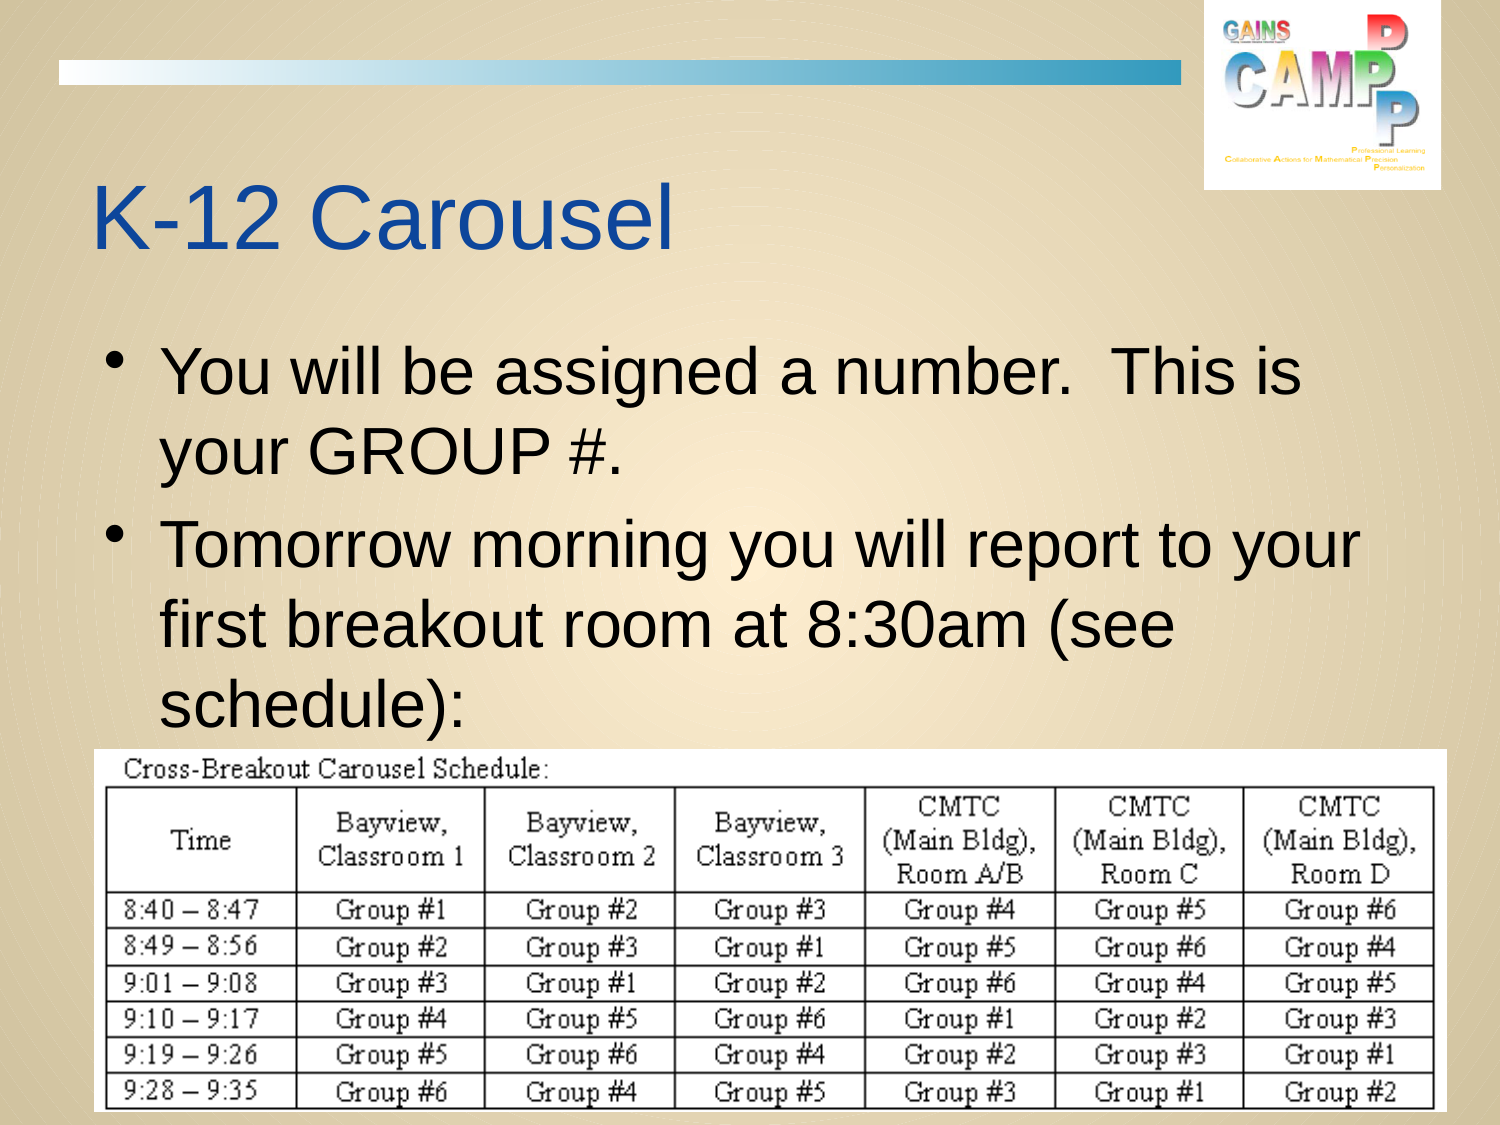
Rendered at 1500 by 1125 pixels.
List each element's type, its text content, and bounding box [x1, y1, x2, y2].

title K-12 Carousel [74, 124, 1426, 301]
picture [93, 748, 1447, 1112]
picture [1204, 0, 1442, 190]
list You will be assigned a number. This is your GROUP #. Tomorrow morning you will report to your first breakout room at 8:30am (see schedule): [88, 320, 1439, 753]
